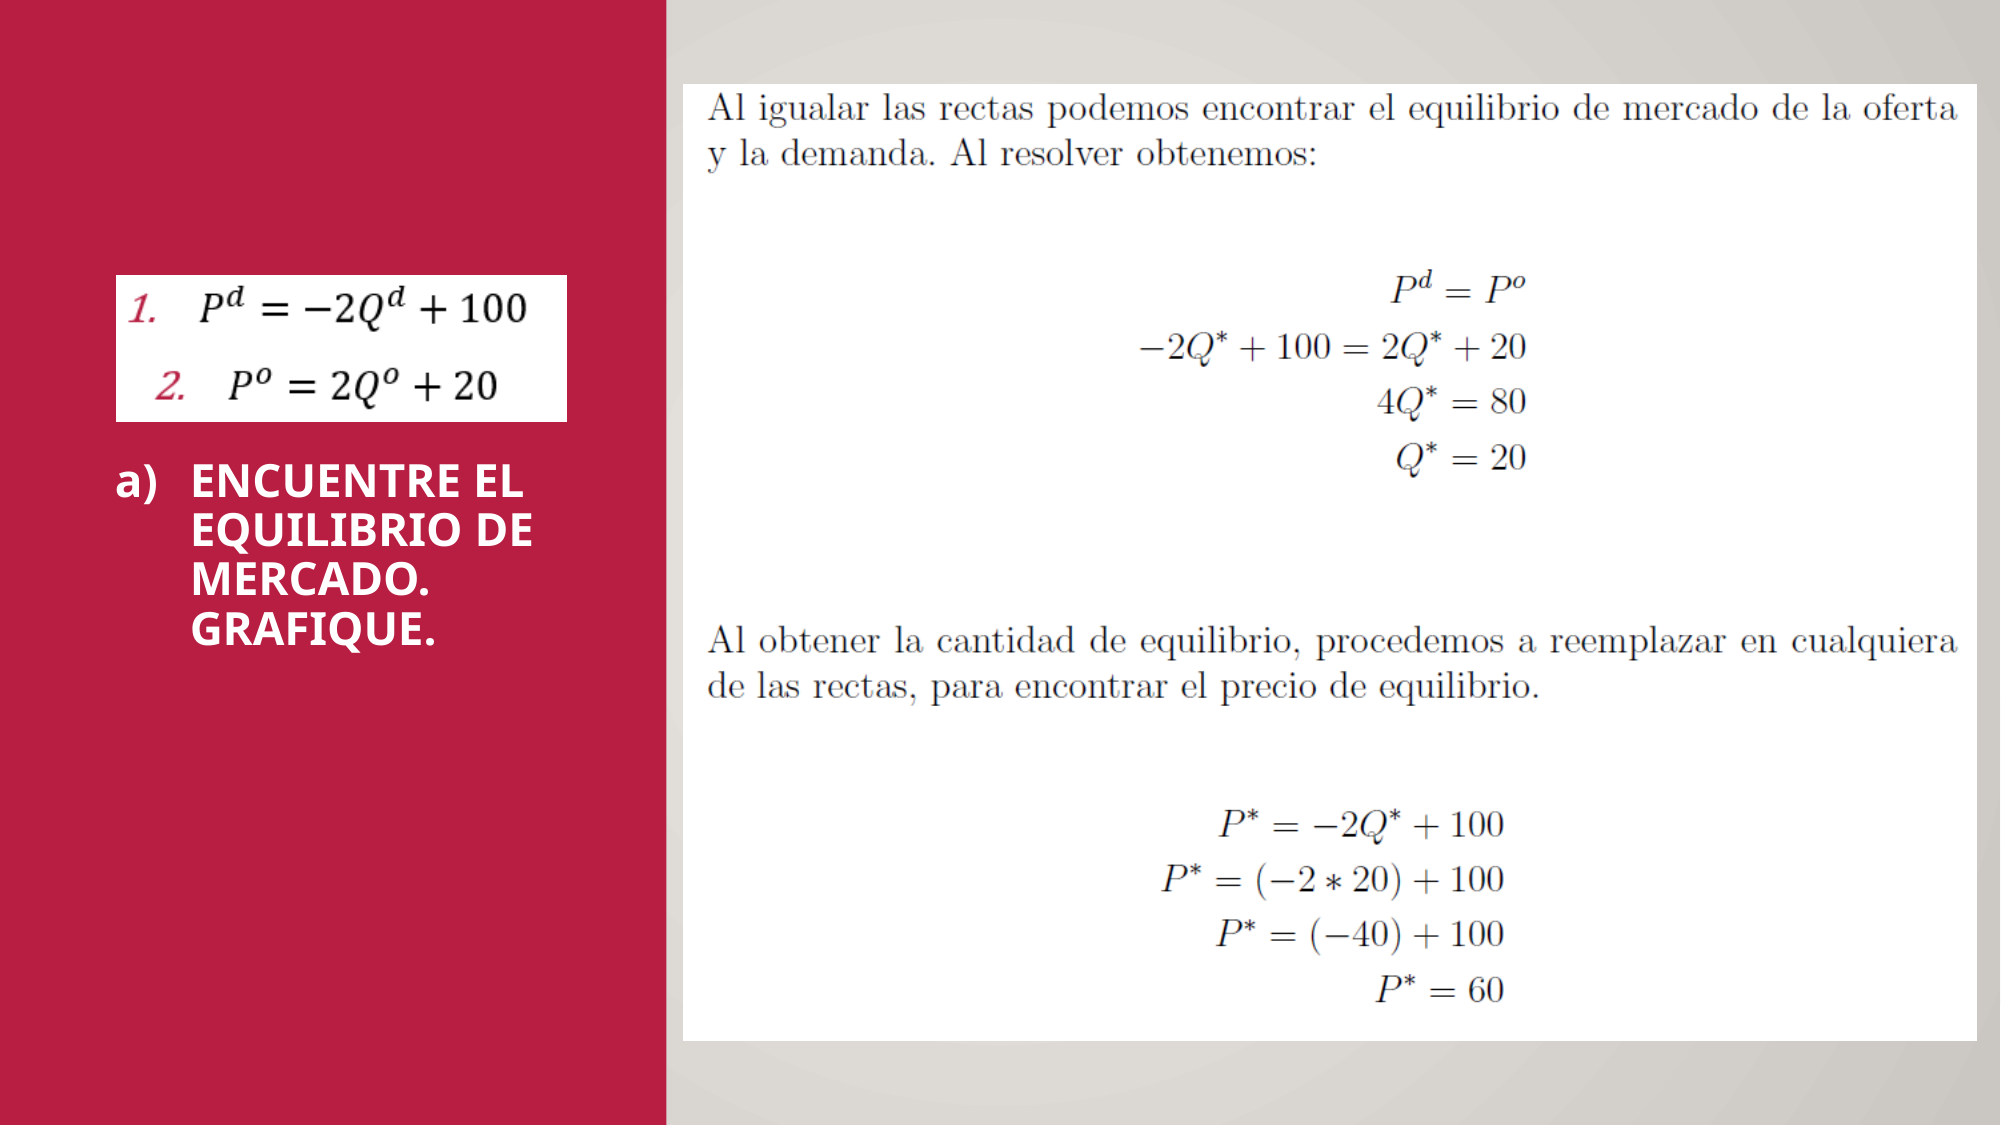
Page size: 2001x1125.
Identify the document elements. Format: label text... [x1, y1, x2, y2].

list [682, 84, 1977, 1041]
text_box [668, 0, 2000, 1125]
title Encuentre el equilibrio de mercado. Grafique. [99, 450, 567, 675]
text_box [0, 0, 668, 1125]
picture [116, 275, 567, 422]
